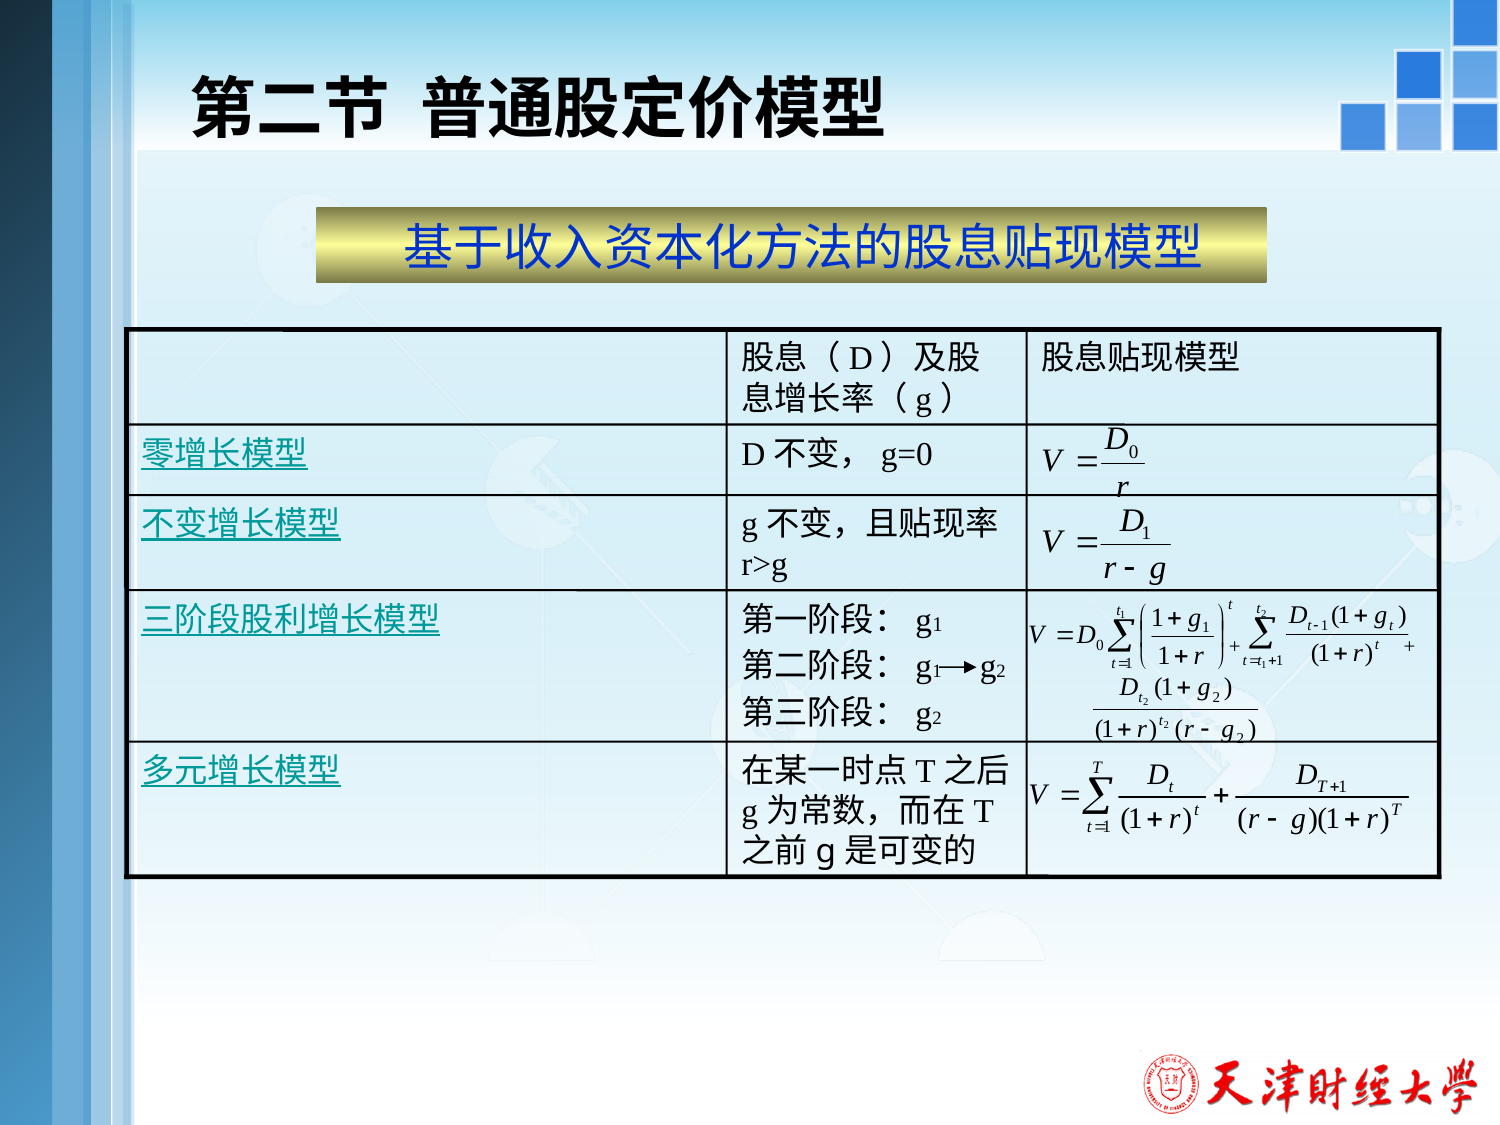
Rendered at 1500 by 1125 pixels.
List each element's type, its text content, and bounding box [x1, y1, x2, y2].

picture [132, 530, 1500, 965]
text_box 基于收入资本化方法的股息贴现模型 [316, 207, 1267, 283]
picture [1131, 1049, 1500, 1119]
picture [132, 150, 1500, 529]
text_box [126, 329, 1440, 877]
title 第二节 普通股定价模型 [174, 75, 1175, 138]
